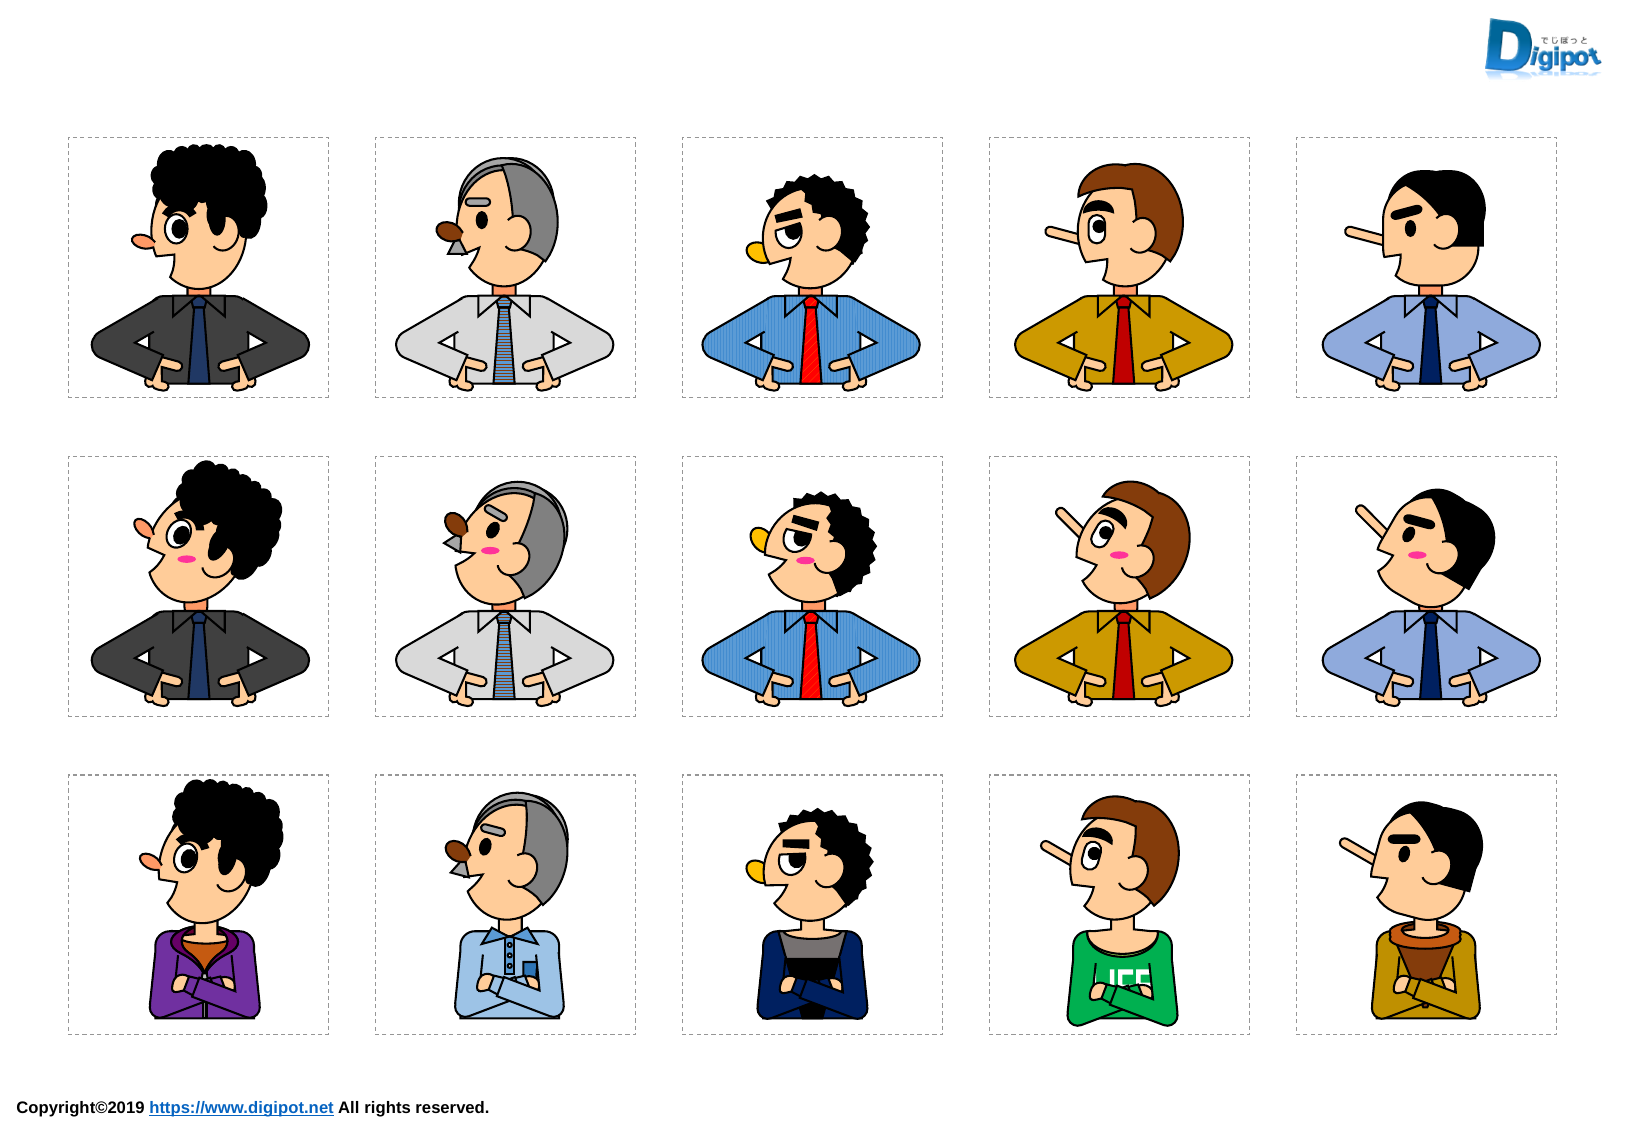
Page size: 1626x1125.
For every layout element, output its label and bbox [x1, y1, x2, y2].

text_box [708, 488, 914, 706]
text_box [402, 157, 608, 391]
text_box [140, 780, 279, 1019]
text_box [1021, 163, 1227, 391]
text_box [1328, 475, 1534, 706]
text_box [97, 145, 303, 391]
text_box [1338, 792, 1489, 1019]
text_box [1039, 794, 1187, 1019]
text_box [708, 175, 914, 391]
text_box [1021, 477, 1227, 706]
text_box [1328, 163, 1534, 391]
text_box [748, 807, 877, 1019]
text_box [97, 462, 303, 706]
picture [1485, 18, 1602, 82]
text_box [445, 790, 573, 1019]
text_box [402, 475, 608, 706]
